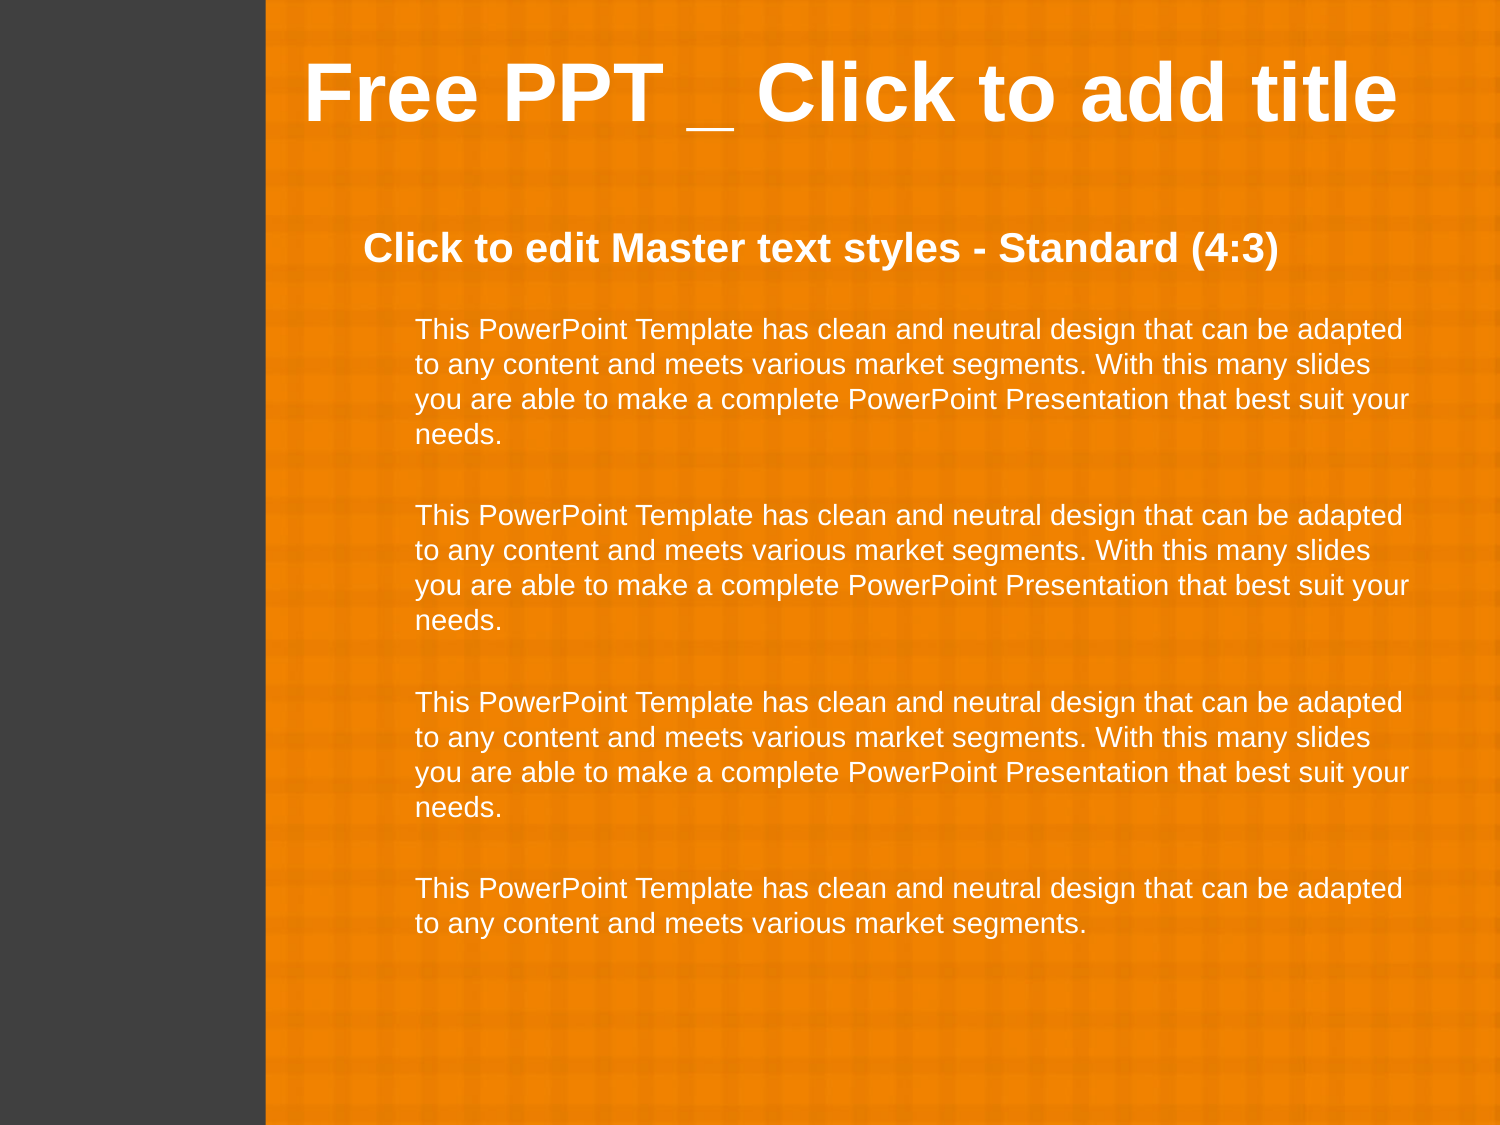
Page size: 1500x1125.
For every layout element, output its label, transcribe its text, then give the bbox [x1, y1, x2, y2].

picture [266, 176, 1500, 1125]
list Click to edit Master text styles - Standard (4:3) [348, 208, 1425, 284]
list This PowerPoint Template has clean and neutral design that can be adapted to any content and meets various market segments. With this many slides you are able to make a complete PowerPoint Presentation that best suit your needs. This PowerPoint Template has clean and neutral design that can be adapted to any content and meets various market segments. With this many slides you are able to make a complete PowerPoint Presentation that best suit your needs. This PowerPoint Template has clean and neutral design that can be adapted to any content and meets various market segments. With this many slides you are able to make a complete PowerPoint Presentation that best suit your needs. This PowerPoint Template has clean and neutral design that can be adapted to any content and meets various market segments. [350, 302, 1427, 984]
title Free PPT _ Click to add title [265, 0, 1500, 176]
